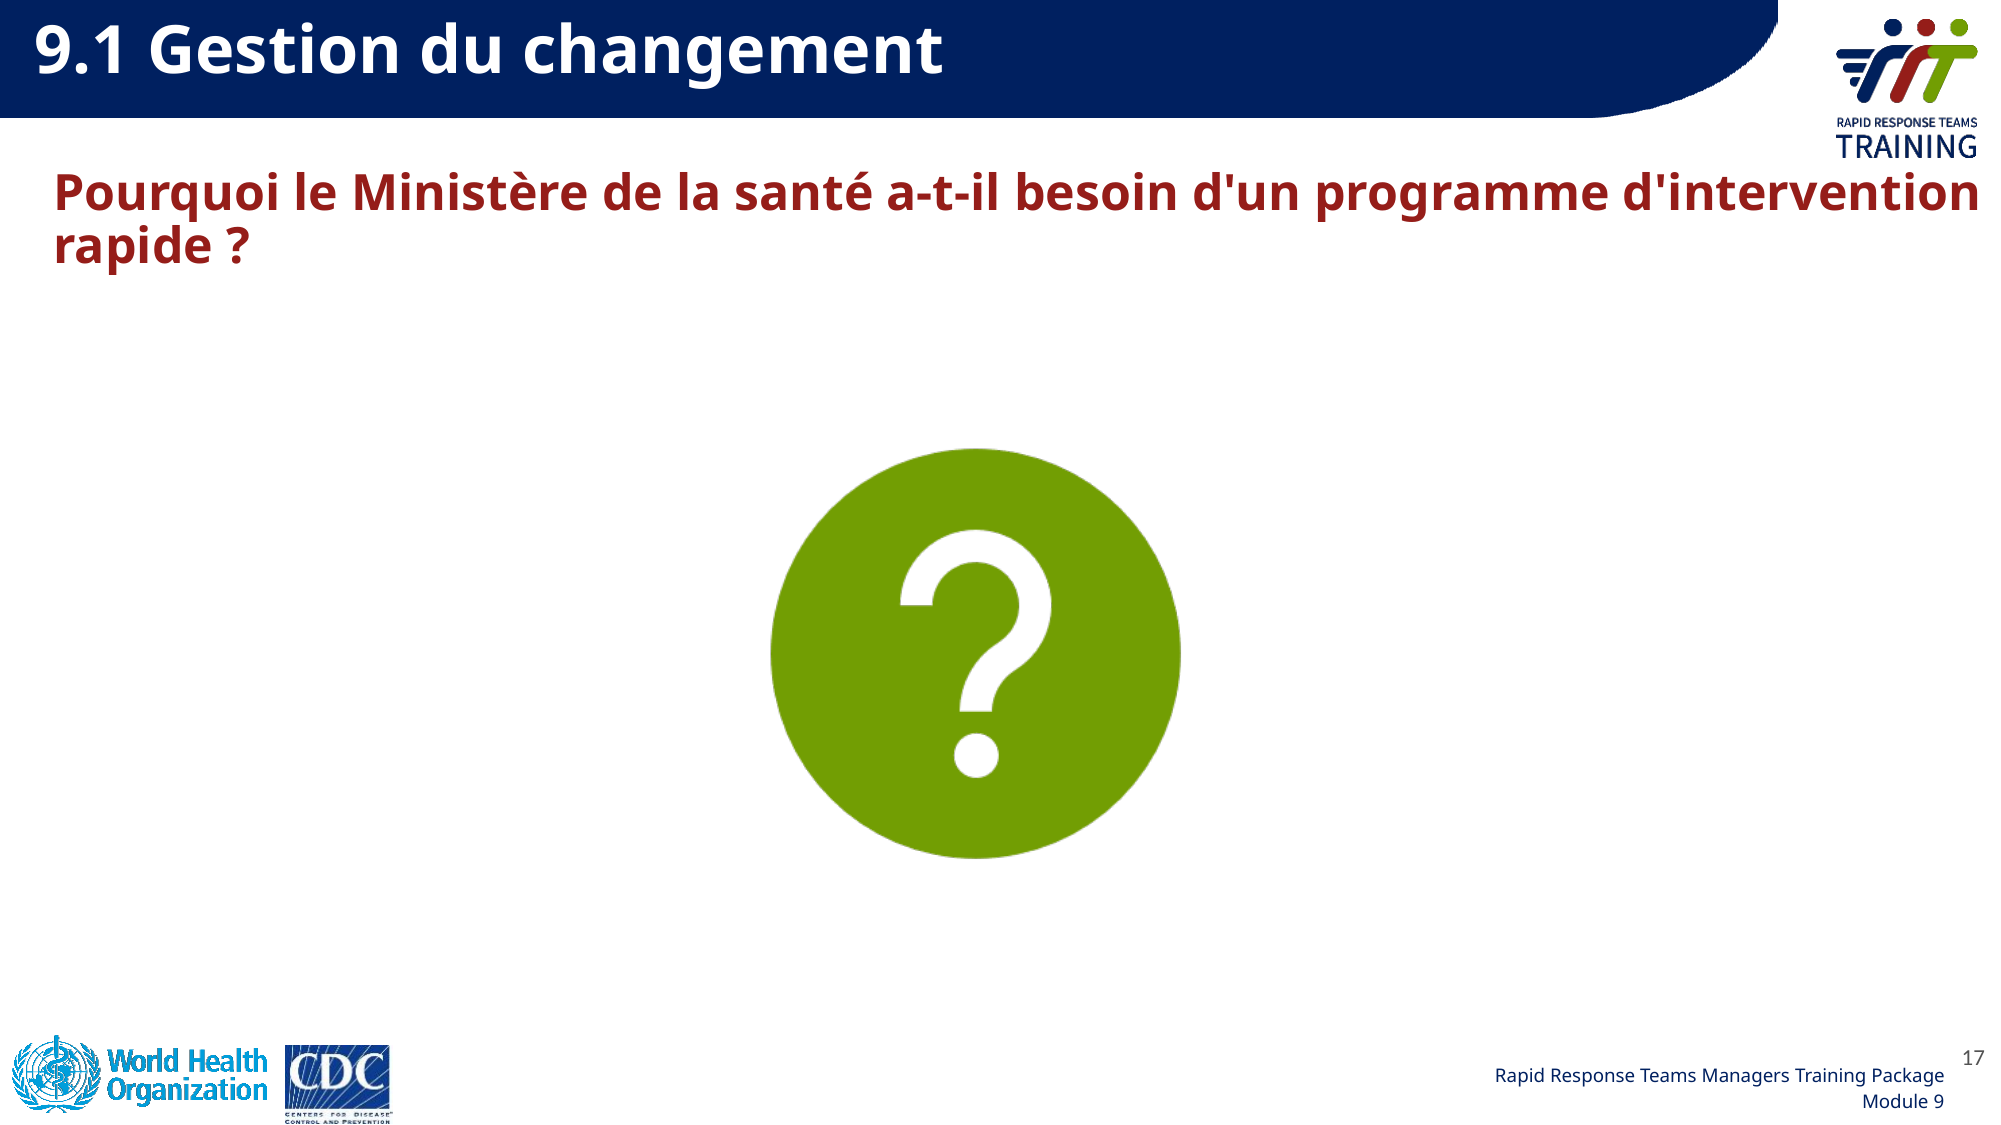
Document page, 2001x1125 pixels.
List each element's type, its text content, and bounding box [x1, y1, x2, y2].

picture [50, 1109, 62, 1113]
picture [36, 1035, 267, 1113]
picture [12, 1035, 53, 1067]
text_box 9.1 Gestion du changement [19, 0, 1036, 95]
picture [38, 1044, 53, 1052]
picture [285, 1045, 393, 1124]
picture [12, 1084, 46, 1113]
picture [0, 0, 1778, 118]
picture [38, 1092, 54, 1100]
title Pourquoi le Ministère de la santé a-t-il besoin d'un programme d'intervention rapide ? [45, 167, 2000, 275]
picture [717, 394, 1235, 913]
picture [1835, 19, 1978, 167]
picture [34, 1058, 41, 1077]
picture [46, 1056, 54, 1061]
slide_number 17 [1931, 1035, 2000, 1088]
picture [43, 1088, 54, 1094]
picture [28, 1054, 36, 1077]
